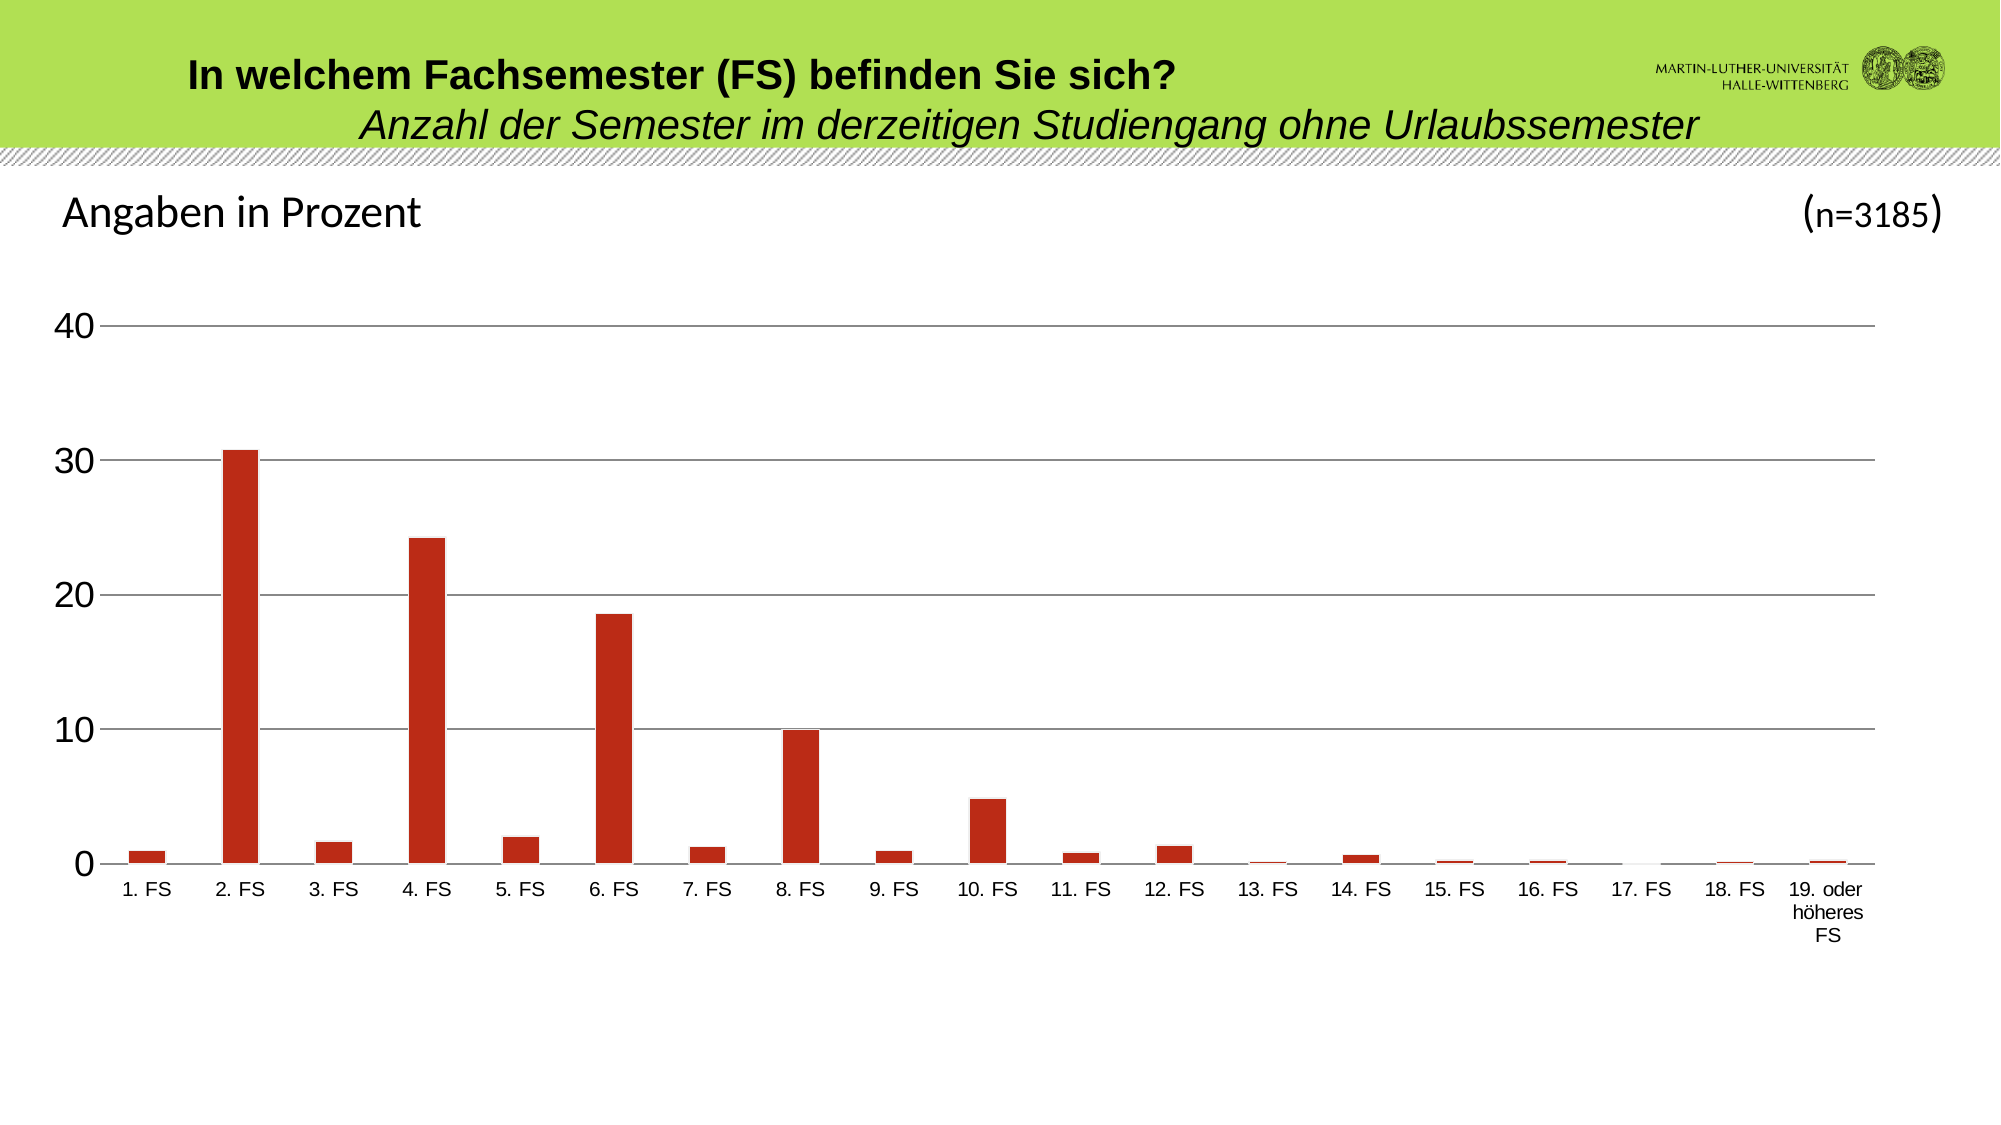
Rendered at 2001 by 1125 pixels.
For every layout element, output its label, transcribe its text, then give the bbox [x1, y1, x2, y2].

title Angaben in Prozent (n=3185) [61, 187, 1989, 1038]
text_box In welchem Fachsemester (FS) befinden Sie sich? Anzahl der Semester im derzeitigen Studiengang ohne Urlaubssemester [180, 40, 1719, 156]
chart [27, 301, 1885, 947]
picture [0, 148, 2000, 166]
picture [1719, 46, 1945, 90]
